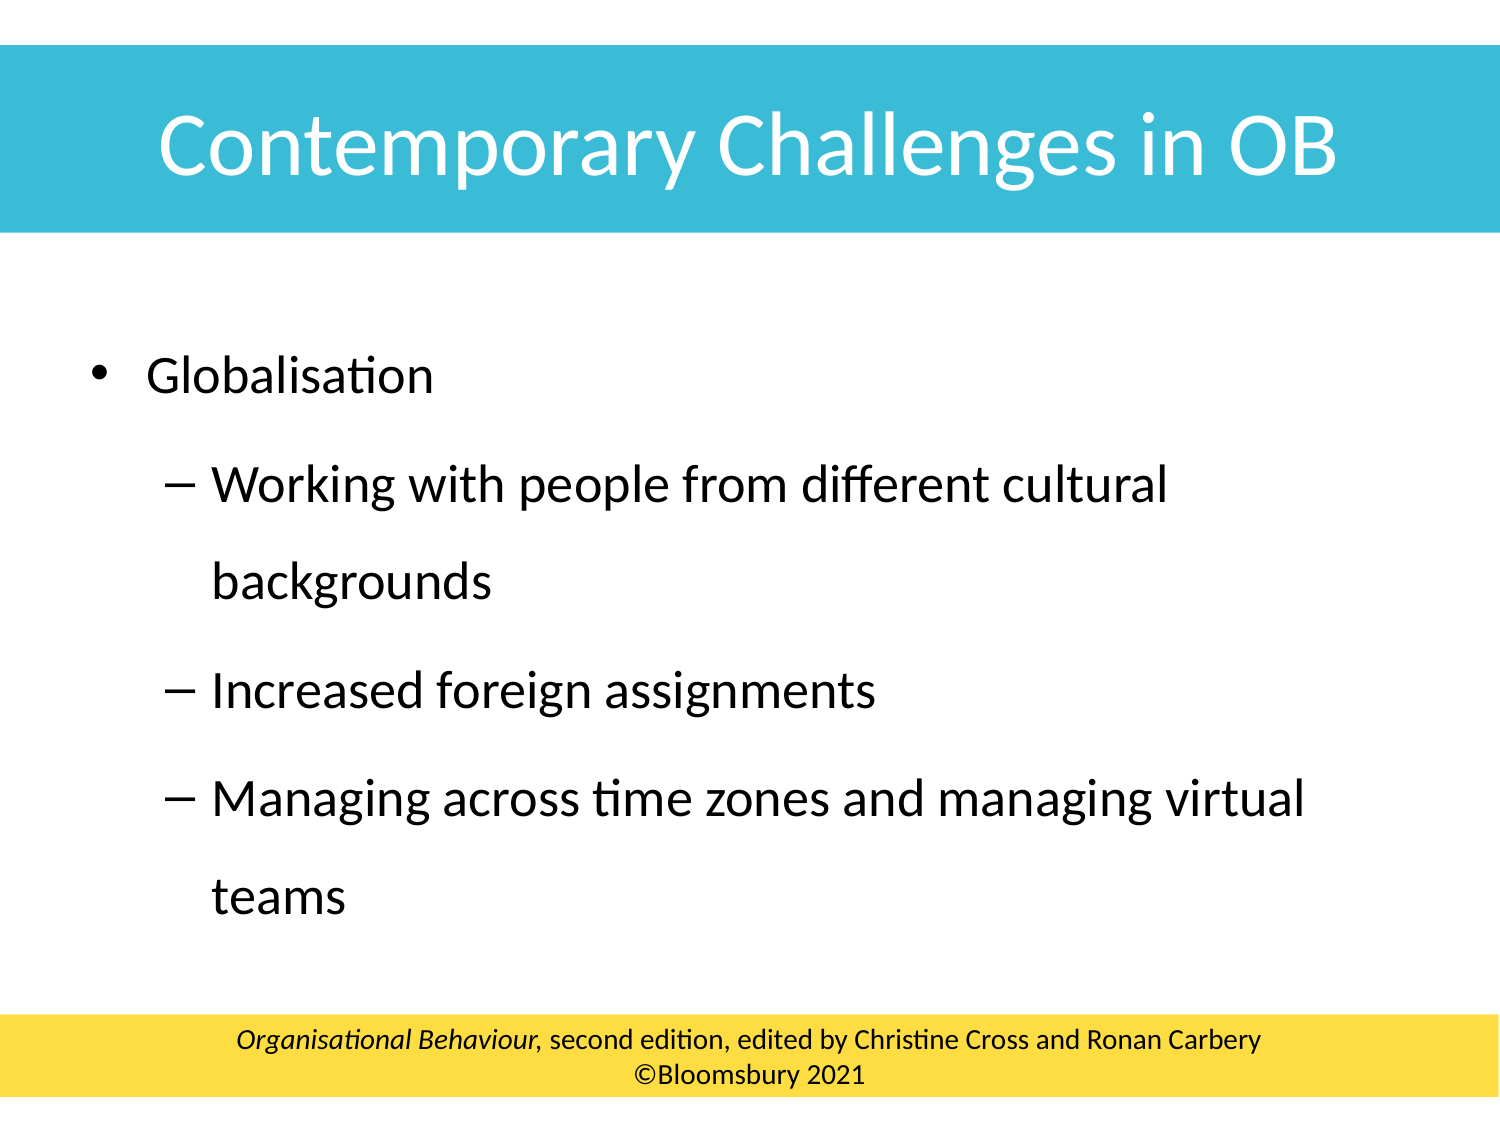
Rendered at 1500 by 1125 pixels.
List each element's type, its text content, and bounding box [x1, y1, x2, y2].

list Globalisation Working with people from different cultural backgrounds Increased foreign assignments Managing across time zones and managing virtual teams [75, 262, 1425, 1005]
title Contemporary Challenges in OB [0, 45, 1500, 233]
